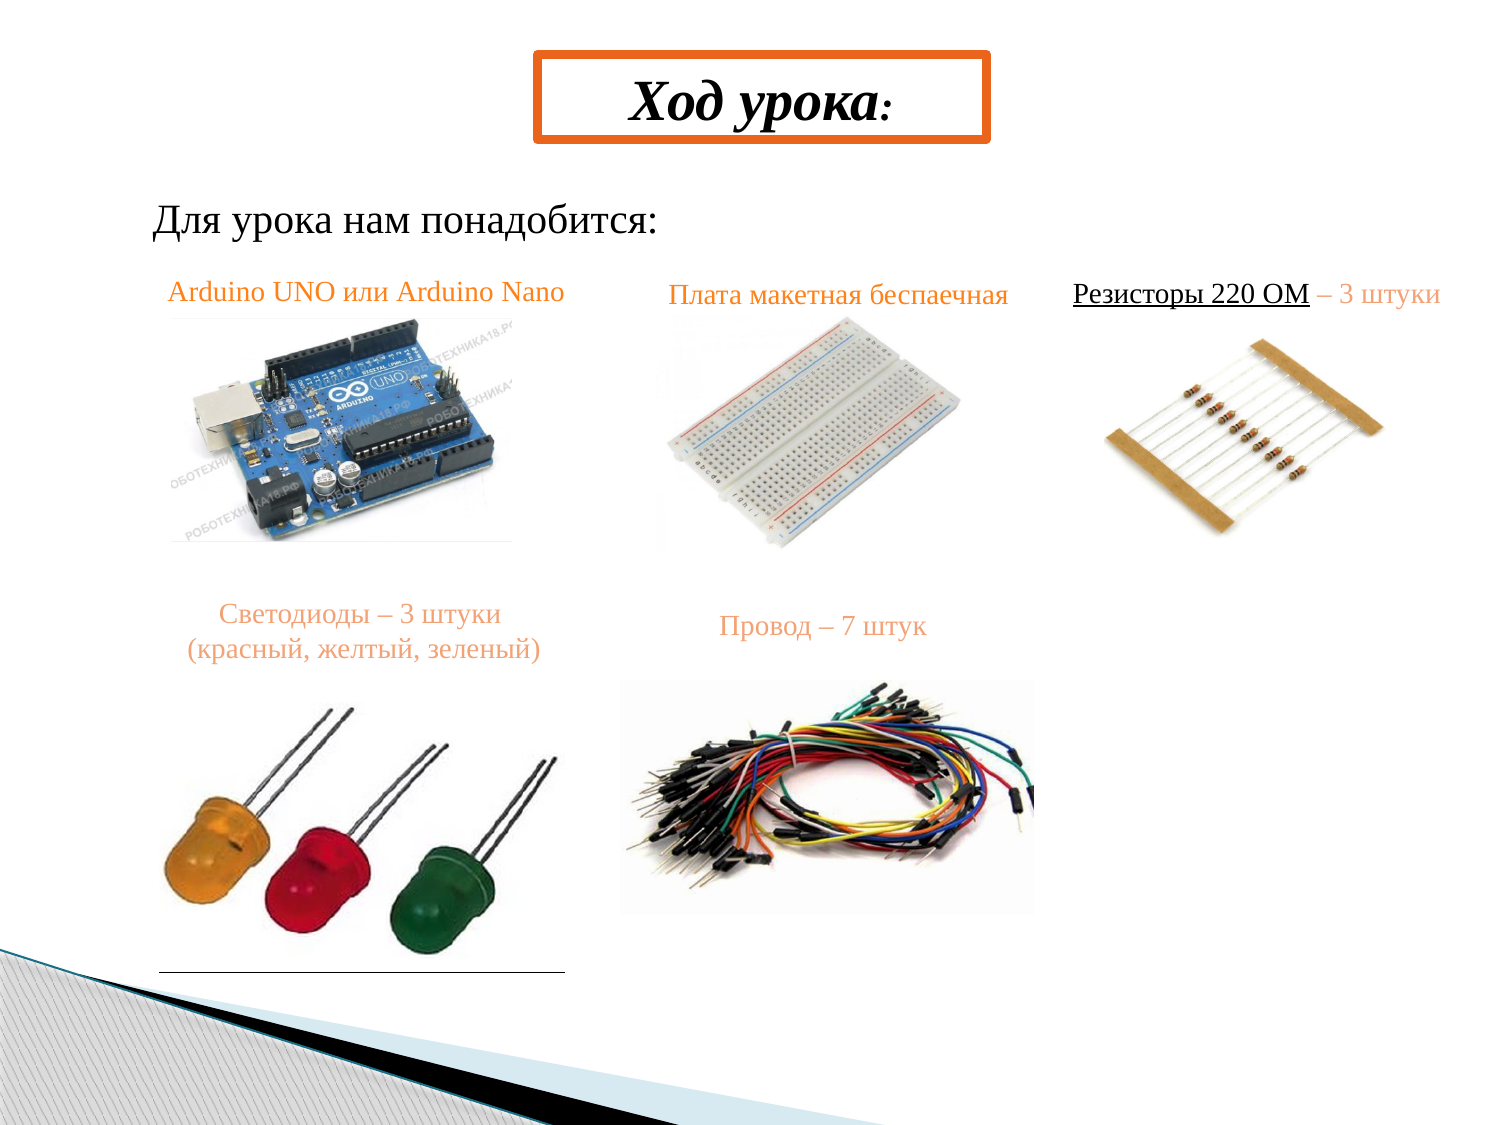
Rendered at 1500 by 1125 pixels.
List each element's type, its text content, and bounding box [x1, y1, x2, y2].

text_box Ход урока: [533, 50, 991, 144]
text_box Резисторы 220 ОМ – 3 штуки [1058, 267, 1456, 317]
picture [1104, 337, 1389, 540]
text_box Светодиоды – 3 штуки (красный, желтый, зеленый) [172, 586, 556, 672]
text_box Провод – 7 штук [702, 598, 951, 649]
picture [655, 314, 965, 551]
text_box Плата макетная беспаечная [608, 267, 1069, 318]
text_box Arduino UNO или Arduino Nano [147, 264, 585, 315]
picture [170, 314, 512, 544]
picture [619, 680, 1034, 915]
picture [159, 680, 565, 974]
text_box Для урока нам понадобится: [137, 184, 674, 250]
